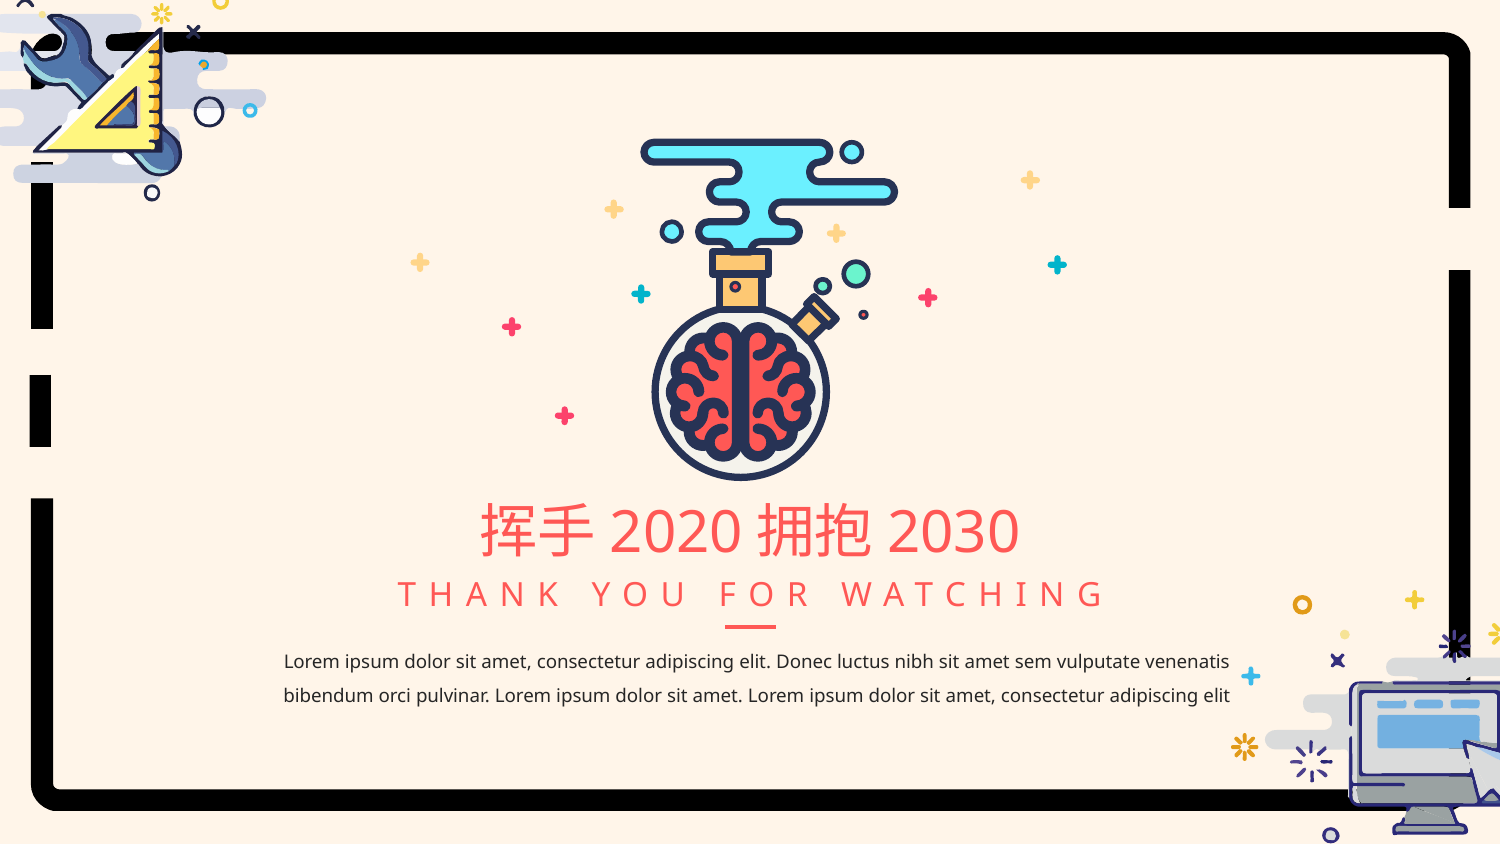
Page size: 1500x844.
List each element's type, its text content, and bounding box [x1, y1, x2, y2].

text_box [643, 142, 895, 478]
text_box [405, 486, 1095, 622]
text_box Lorem ipsum dolor sit amet, consectetur adipiscing elit. Donec luctus nibh sit amet sem vulputate venenatis bibendum orci pulvinar. Lorem ipsum dolor sit amet. Lorem ipsum dolor sit amet, consectetur adipiscing elit [239, 631, 1273, 714]
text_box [921, 291, 935, 305]
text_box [607, 202, 621, 216]
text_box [504, 320, 519, 334]
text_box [634, 287, 648, 301]
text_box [1050, 258, 1064, 272]
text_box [829, 226, 843, 240]
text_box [557, 409, 572, 423]
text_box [1023, 173, 1037, 187]
